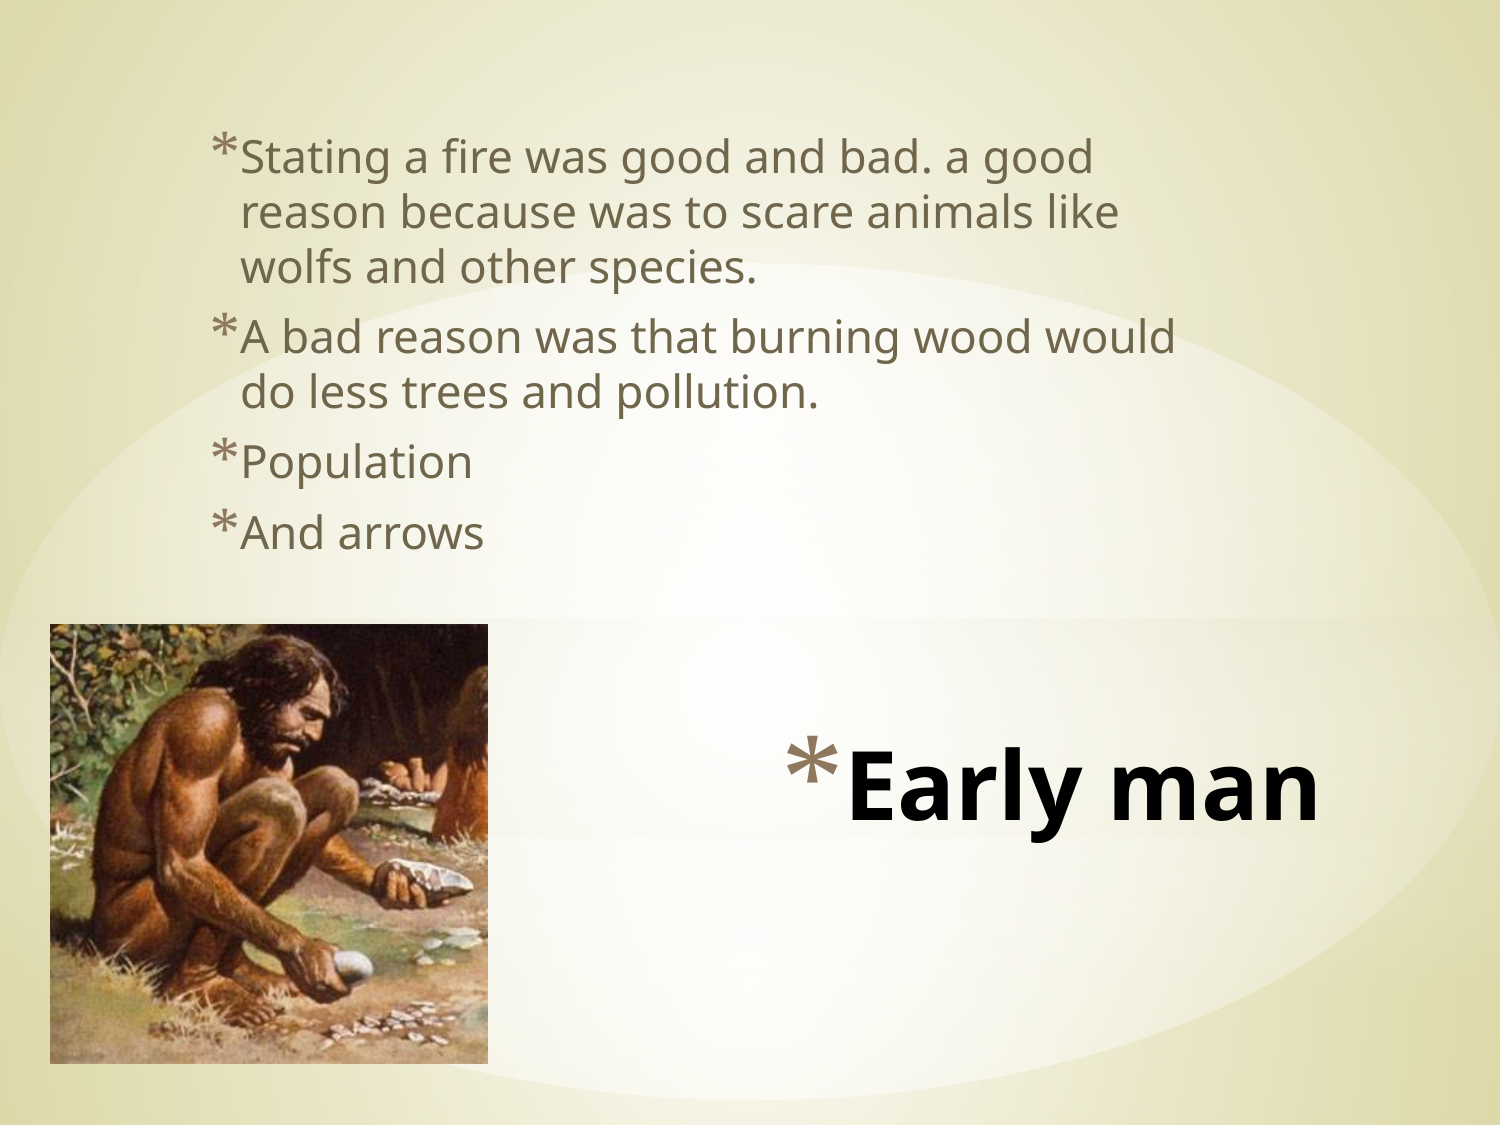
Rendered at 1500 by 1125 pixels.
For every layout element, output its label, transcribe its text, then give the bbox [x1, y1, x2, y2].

picture [49, 624, 488, 1065]
list Stating a fire was good and bad. a good reason because was to scare animals like wolfs and other species. A bad reason was that burning wood would do less trees and pollution. Population And arrows [187, 120, 1238, 690]
title Early man [491, 717, 1363, 905]
